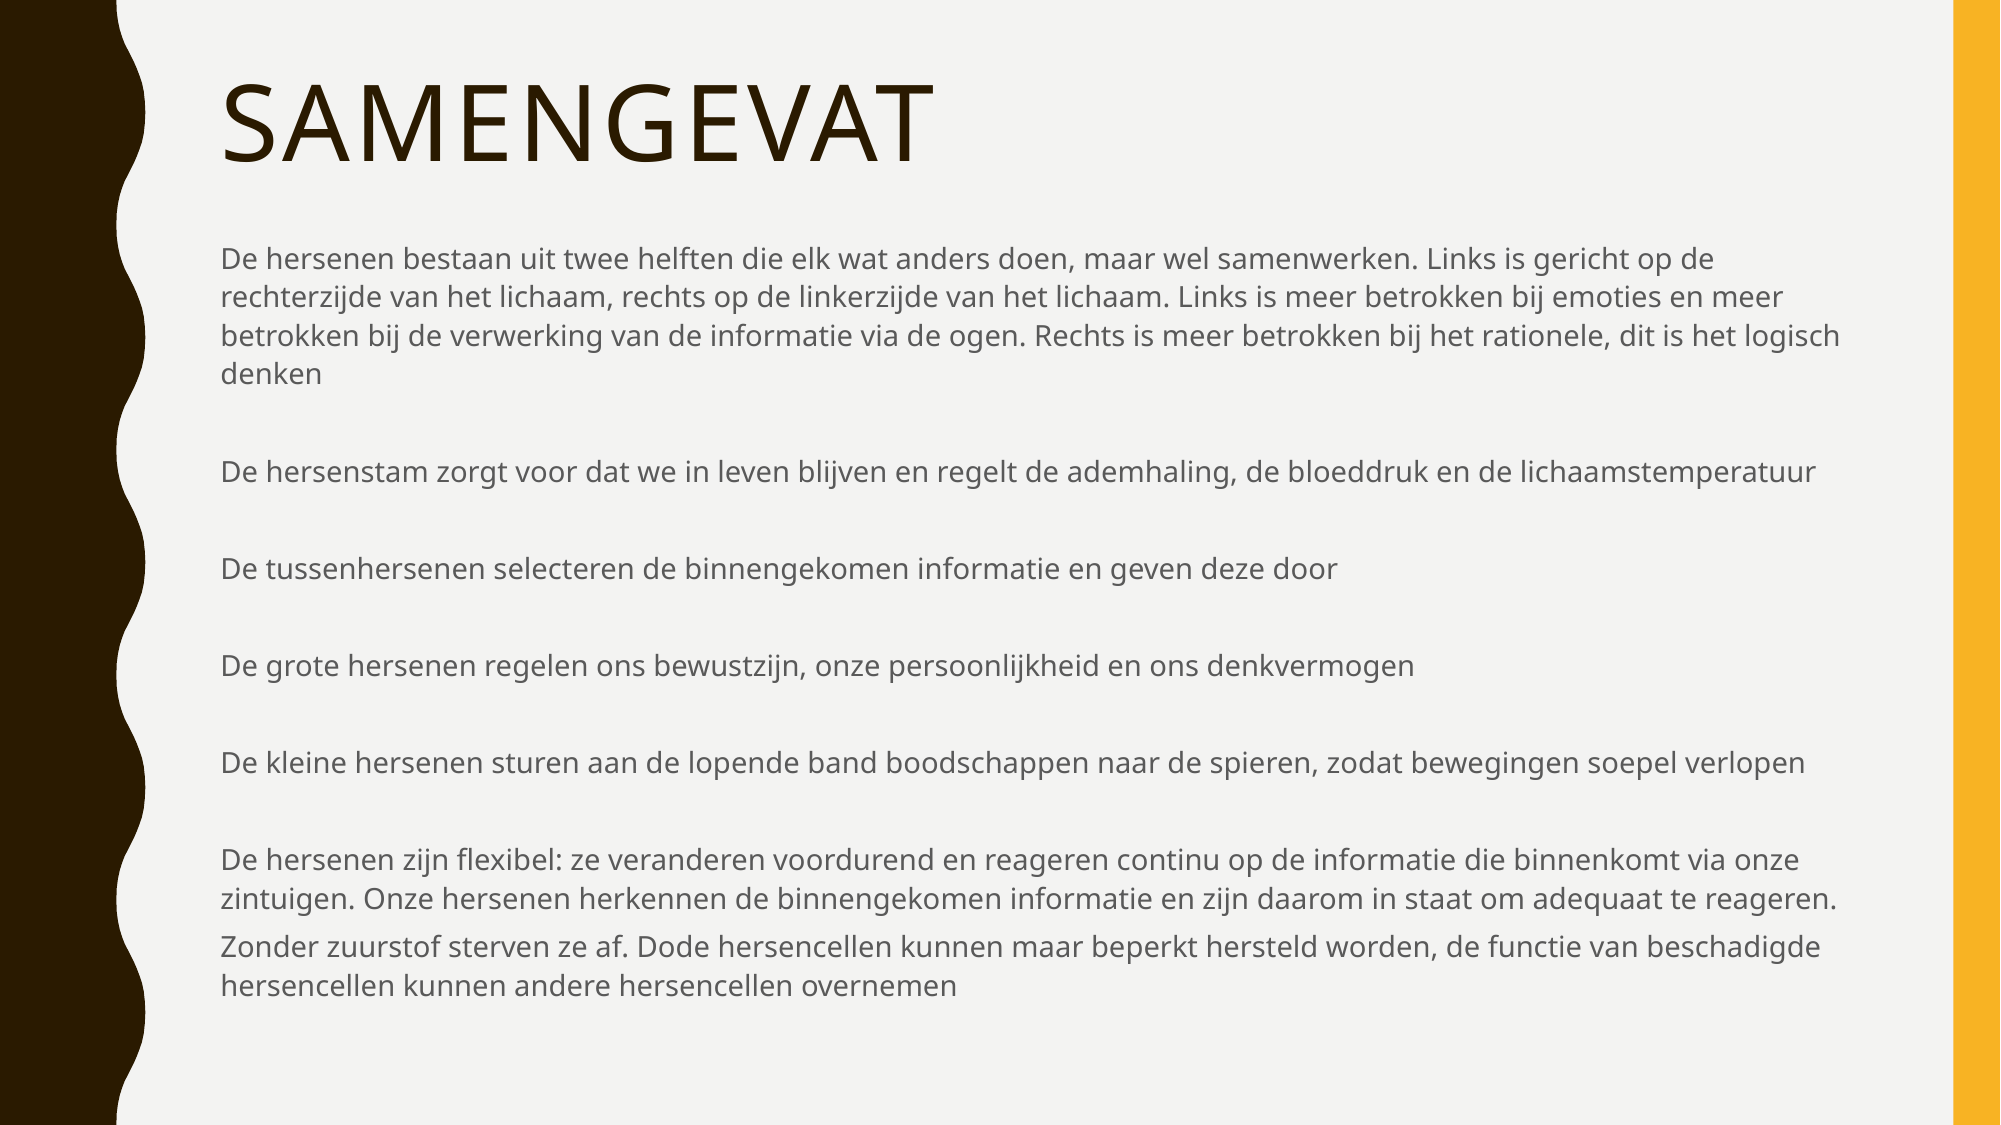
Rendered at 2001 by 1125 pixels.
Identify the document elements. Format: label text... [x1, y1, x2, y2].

title samengevat [205, 62, 1875, 229]
list De hersenen bestaan uit twee helften die elk wat anders doen, maar wel samenwerken. Links is gericht op de rechterzijde van het lichaam, rechts op de linkerzijde van het lichaam. Links is meer betrokken bij emoties en meer betrokken bij de verwerking van de informatie via de ogen. Rechts is meer betrokken bij het rationele, dit is het logisch denken De hersenstam zorgt voor dat we in leven blijven en regelt de ademhaling, de bloeddruk en de lichaamstemperatuur De tussenhersenen selecteren de binnengekomen informatie en geven deze door De grote hersenen regelen ons bewustzijn, onze persoonlijkheid en ons denkvermogen De kleine hersenen sturen aan de lopende band boodschappen naar de spieren, zodat bewegingen soepel verlopen De hersenen zijn flexibel: ze veranderen voordurend en reageren continu op de informatie die binnenkomt via onze zintuigen. Onze hersenen herkennen de binnengekomen informatie en zijn daarom in staat om adequaat te reageren. Zonder zuurstof sterven ze af. Dode hersencellen kunnen maar beperkt hersteld worden, de functie van beschadigde hersencellen kunnen andere hersencellen overnemen [205, 229, 1875, 1080]
